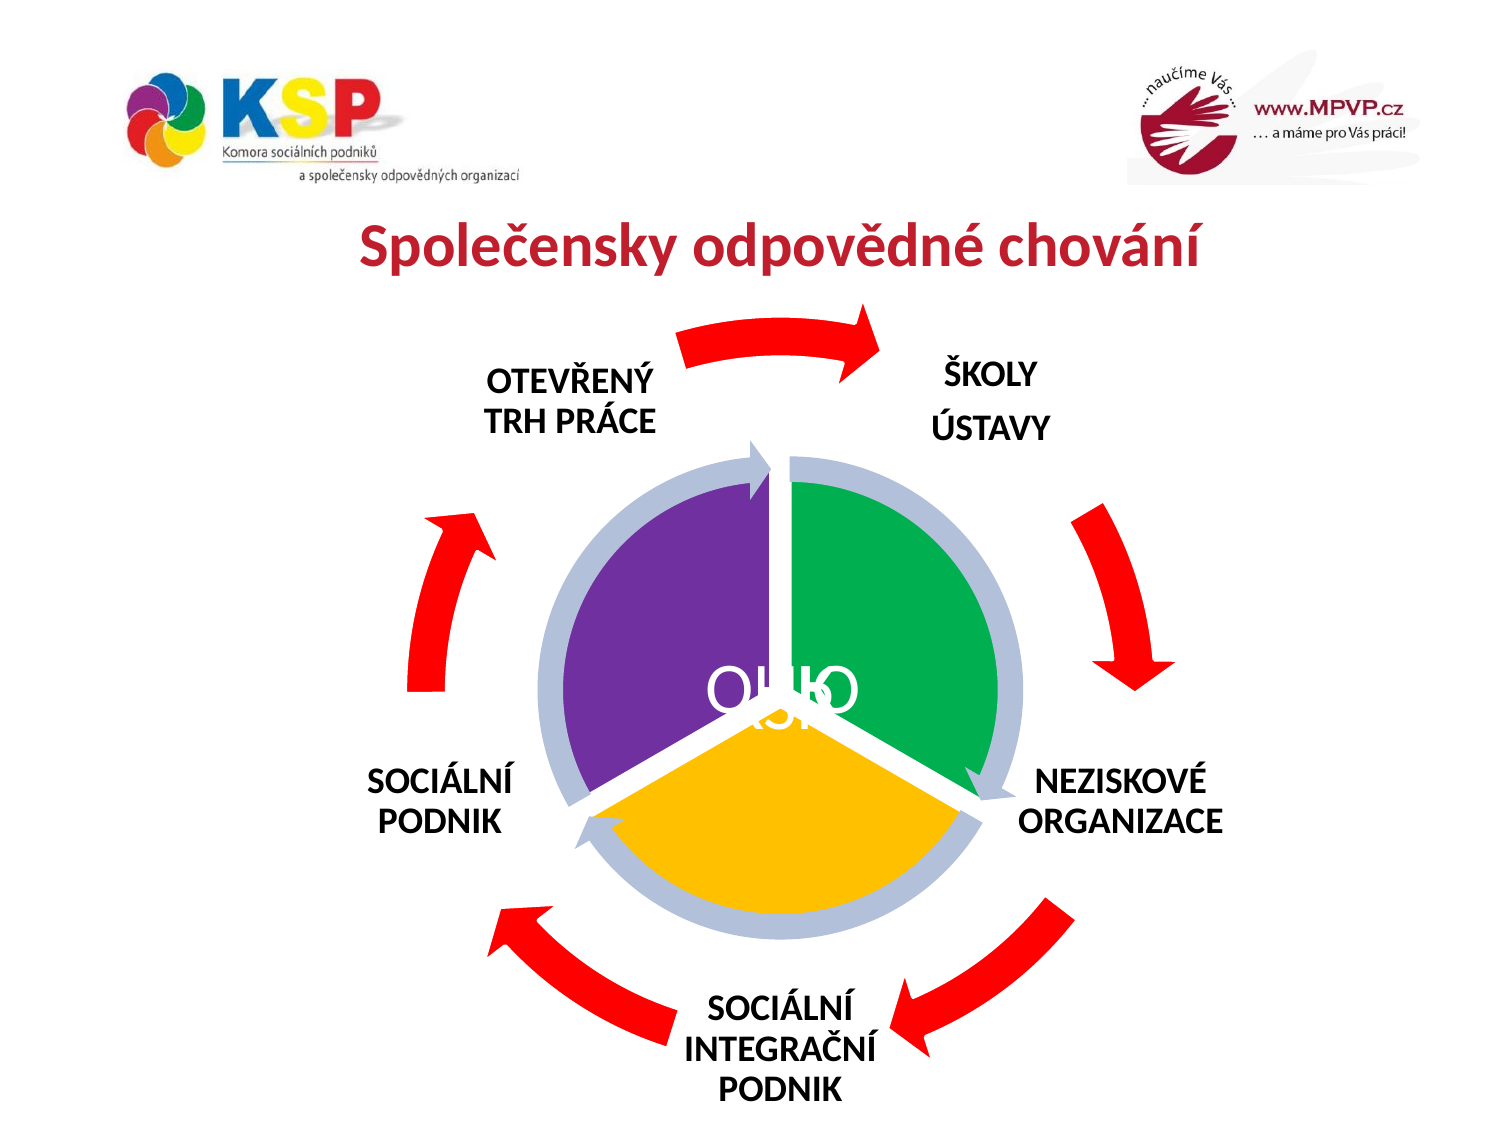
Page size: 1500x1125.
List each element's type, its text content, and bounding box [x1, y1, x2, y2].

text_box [113, 287, 1448, 1125]
picture [1127, 45, 1426, 185]
text_box Společensky odpovědné chování [124, 196, 1436, 285]
picture [123, 69, 526, 184]
